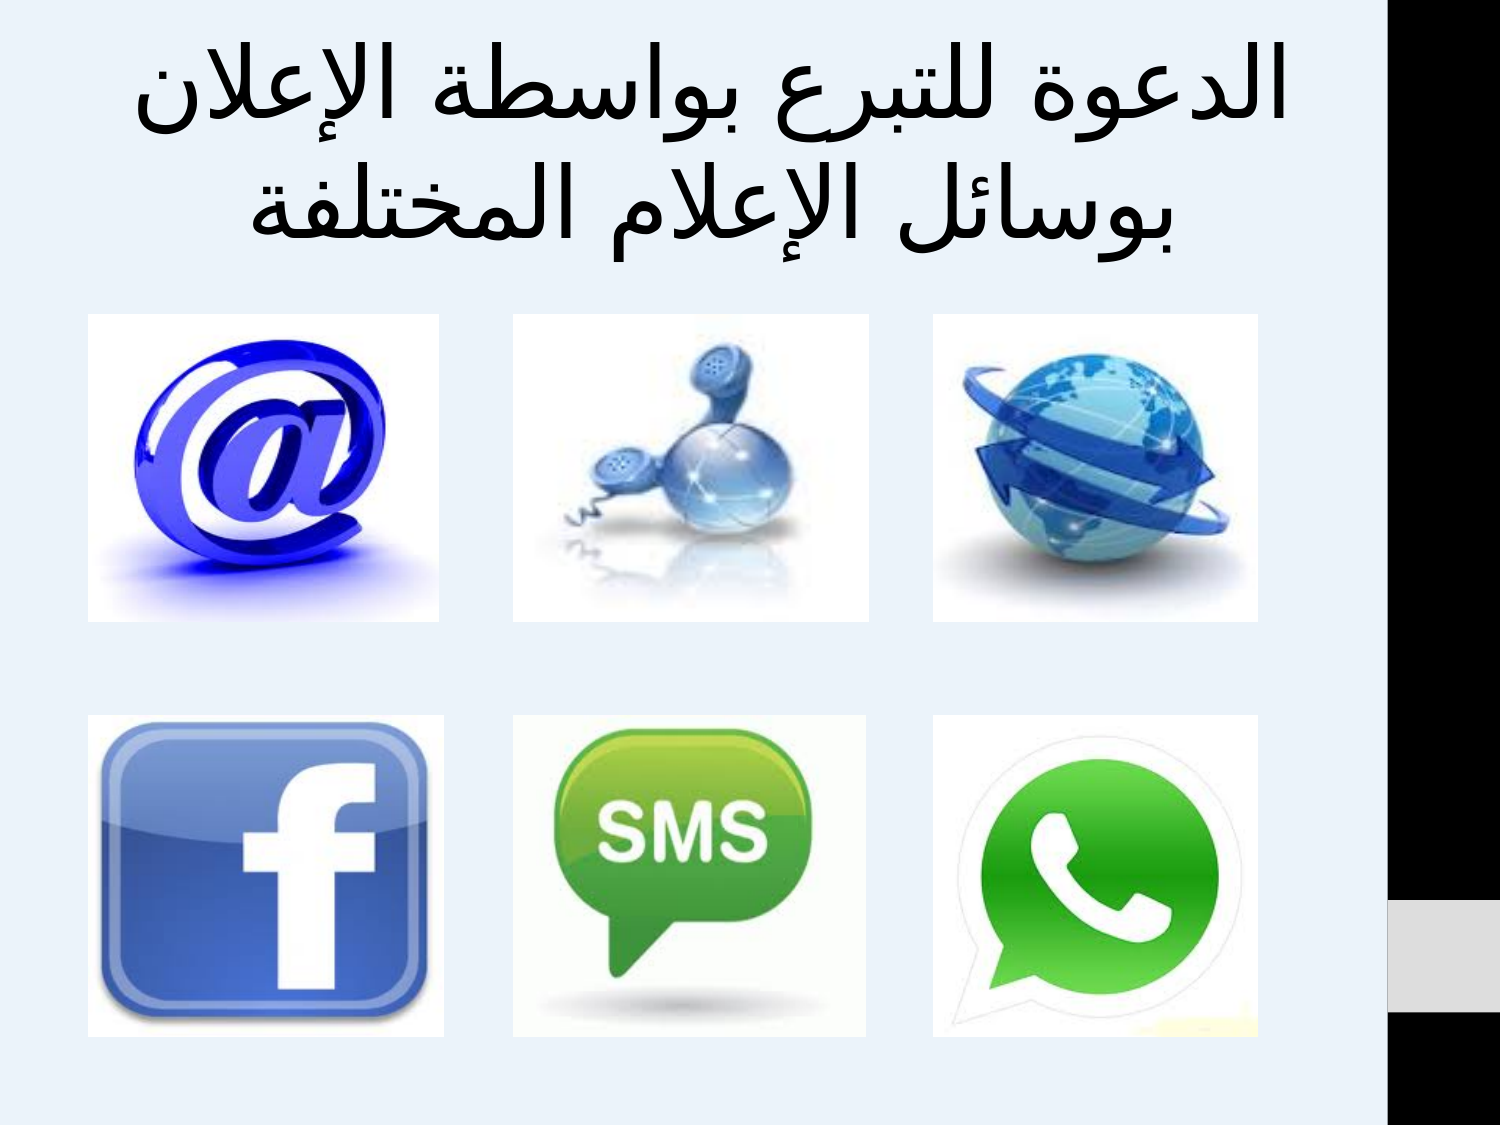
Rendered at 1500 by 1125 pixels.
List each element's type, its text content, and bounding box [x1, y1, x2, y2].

title الدعوة للتبرع بواسطة الإعلان بوسائل الإعلام المختلفة [75, 45, 1353, 233]
picture [513, 715, 866, 1037]
picture [933, 715, 1259, 1037]
picture [87, 715, 445, 1037]
picture [933, 313, 1259, 623]
picture [513, 313, 869, 623]
picture [87, 313, 440, 623]
